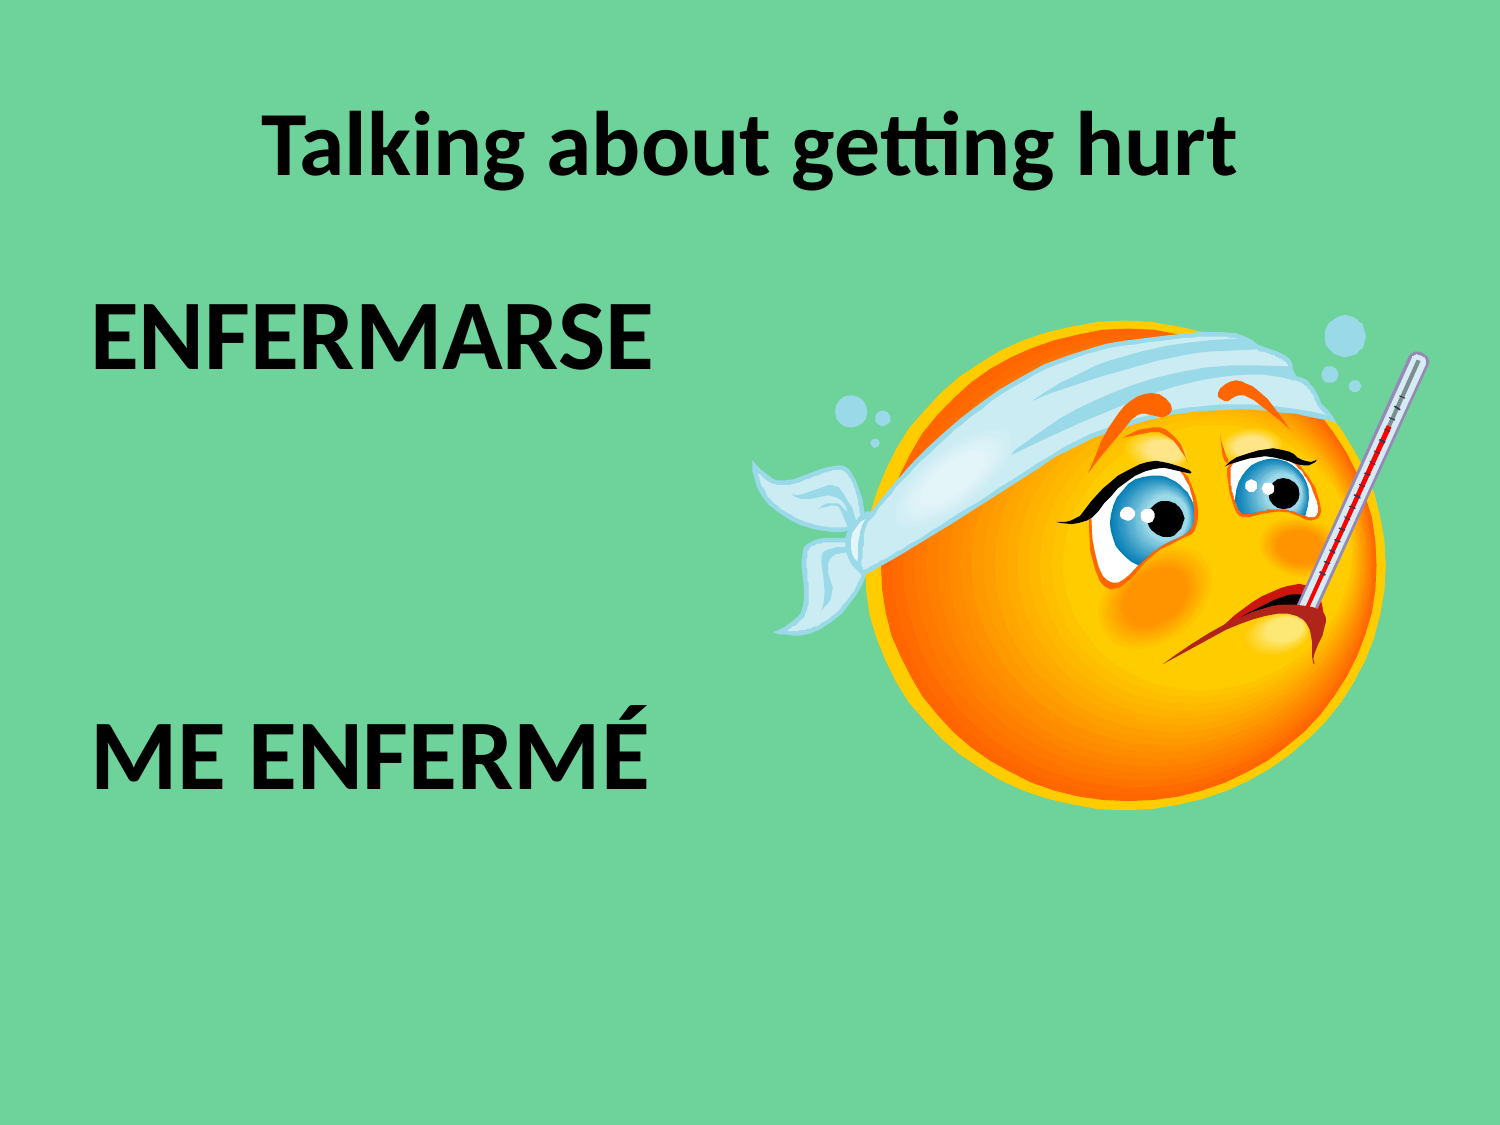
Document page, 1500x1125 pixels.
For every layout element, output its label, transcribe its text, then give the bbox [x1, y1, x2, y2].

list ENFERMARSE ME ENFERMÉ [75, 262, 738, 1005]
picture [749, 312, 1432, 813]
title Talking about getting hurt [75, 45, 1425, 233]
